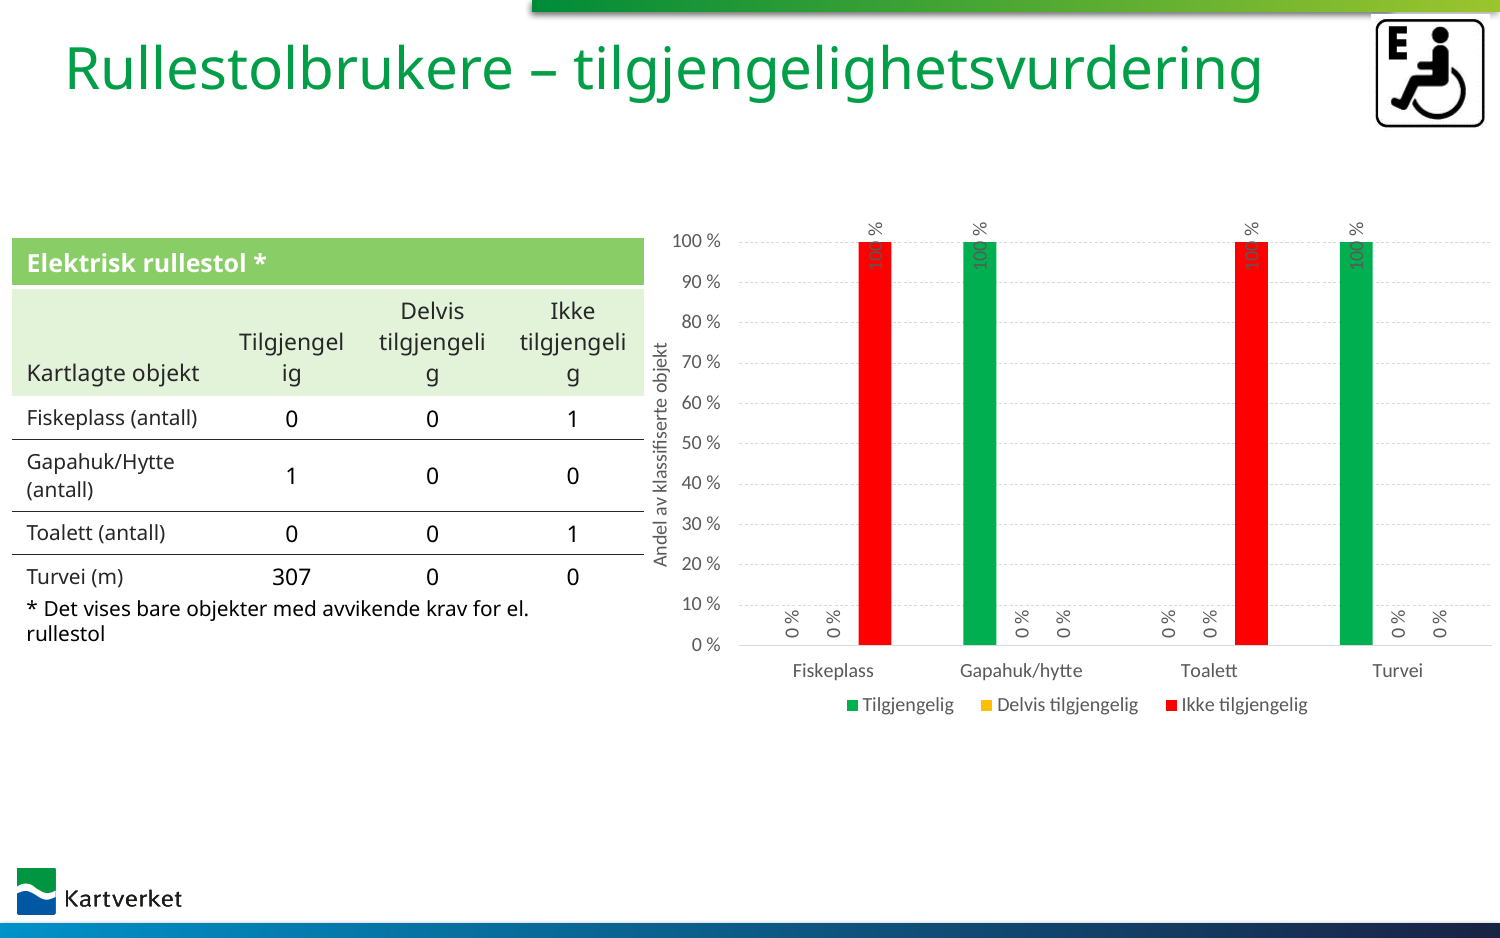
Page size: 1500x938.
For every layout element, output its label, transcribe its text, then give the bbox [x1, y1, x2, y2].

table_cell Turvei (m) [12, 555, 222, 588]
table_cell Gapahuk/Hytte (antall) [12, 440, 222, 511]
table_cell 1 [503, 396, 638, 439]
table_header Elektrisk rullestol * [12, 238, 638, 285]
table_cell 0 [362, 440, 503, 511]
table_cell 0 [362, 512, 503, 554]
table_cell 1 [503, 512, 638, 554]
table_cell 0 [222, 512, 362, 554]
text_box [1371, 13, 1491, 133]
table_cell 0 [362, 555, 503, 588]
picture [643, 218, 1500, 728]
table_cell Delvis tilgjengelig [362, 289, 503, 396]
table_cell Toalett (antall) [12, 512, 222, 554]
table_cell 0 [503, 440, 638, 511]
table_cell Kartlagte objekt [12, 289, 222, 396]
table_cell Fiskeplass (antall) [12, 396, 222, 439]
table_cell 1 [222, 440, 362, 511]
table_cell 0 [503, 555, 638, 598]
table_cell Ikke tilgjengelig [503, 289, 638, 396]
table_cell 0 [362, 396, 503, 439]
table_cell Tilgjengelig [222, 289, 362, 396]
text_box * Det vises bare objekter med avvikende krav for el. rullestol [11, 588, 597, 653]
table_cell 307 [222, 555, 362, 588]
table_cell 0 [222, 396, 362, 439]
text_box Rullestolbrukere – tilgjengelighetsvurdering [49, 12, 1372, 109]
